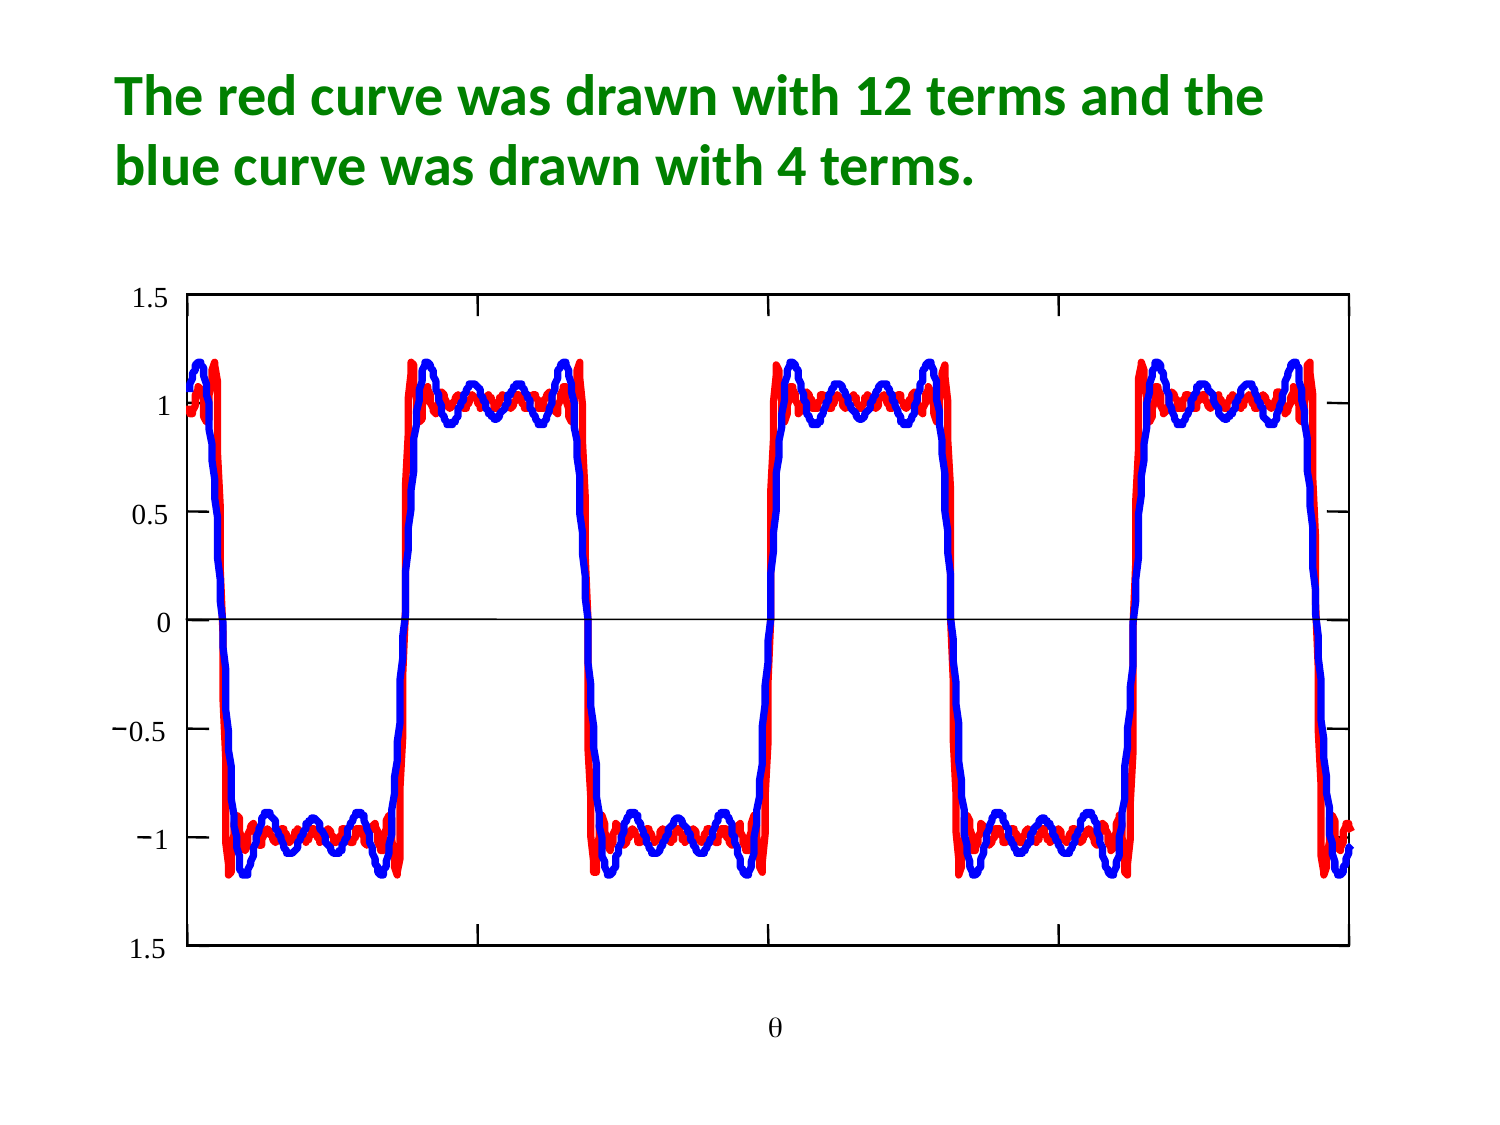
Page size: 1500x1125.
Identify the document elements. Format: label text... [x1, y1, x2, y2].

text_box The red curve was drawn with 12 terms and the blue curve was drawn with 4 terms. [99, 49, 1363, 205]
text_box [62, 277, 1352, 1044]
